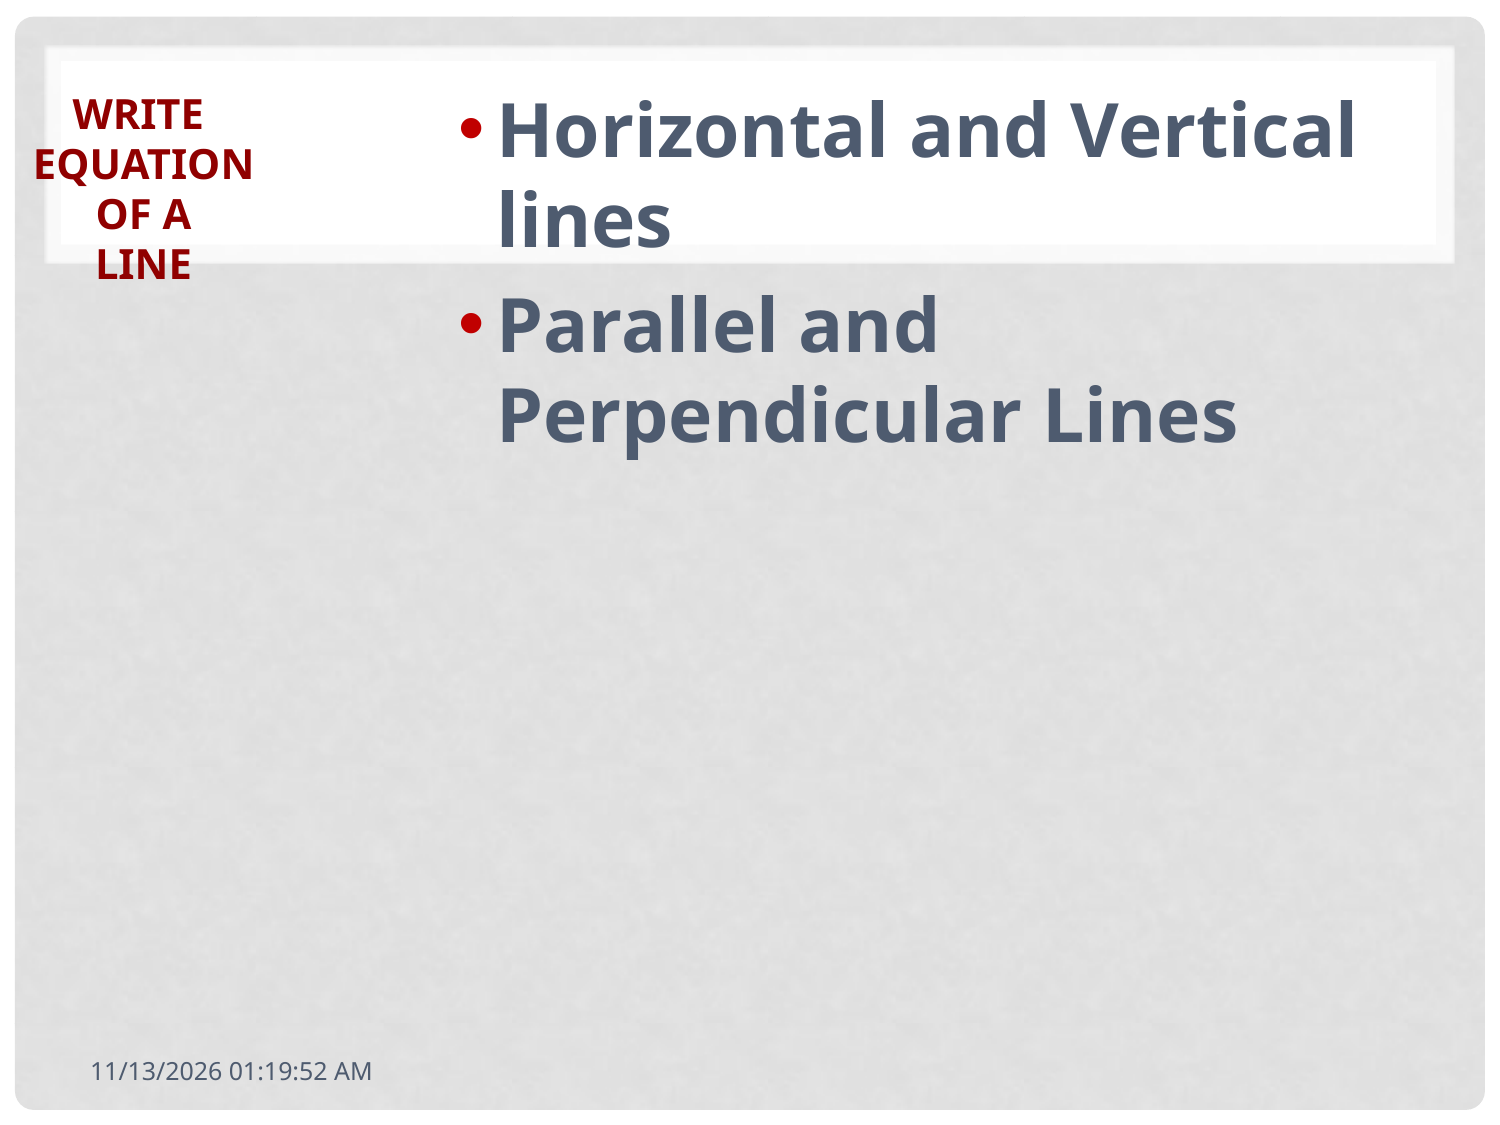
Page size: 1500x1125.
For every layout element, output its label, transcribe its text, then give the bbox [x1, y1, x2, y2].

list Horizontal and Vertical lines Parallel and Perpendicular Lines [425, 75, 1425, 1005]
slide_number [75, 1042, 425, 1103]
title Write equation of a line [0, 0, 288, 375]
